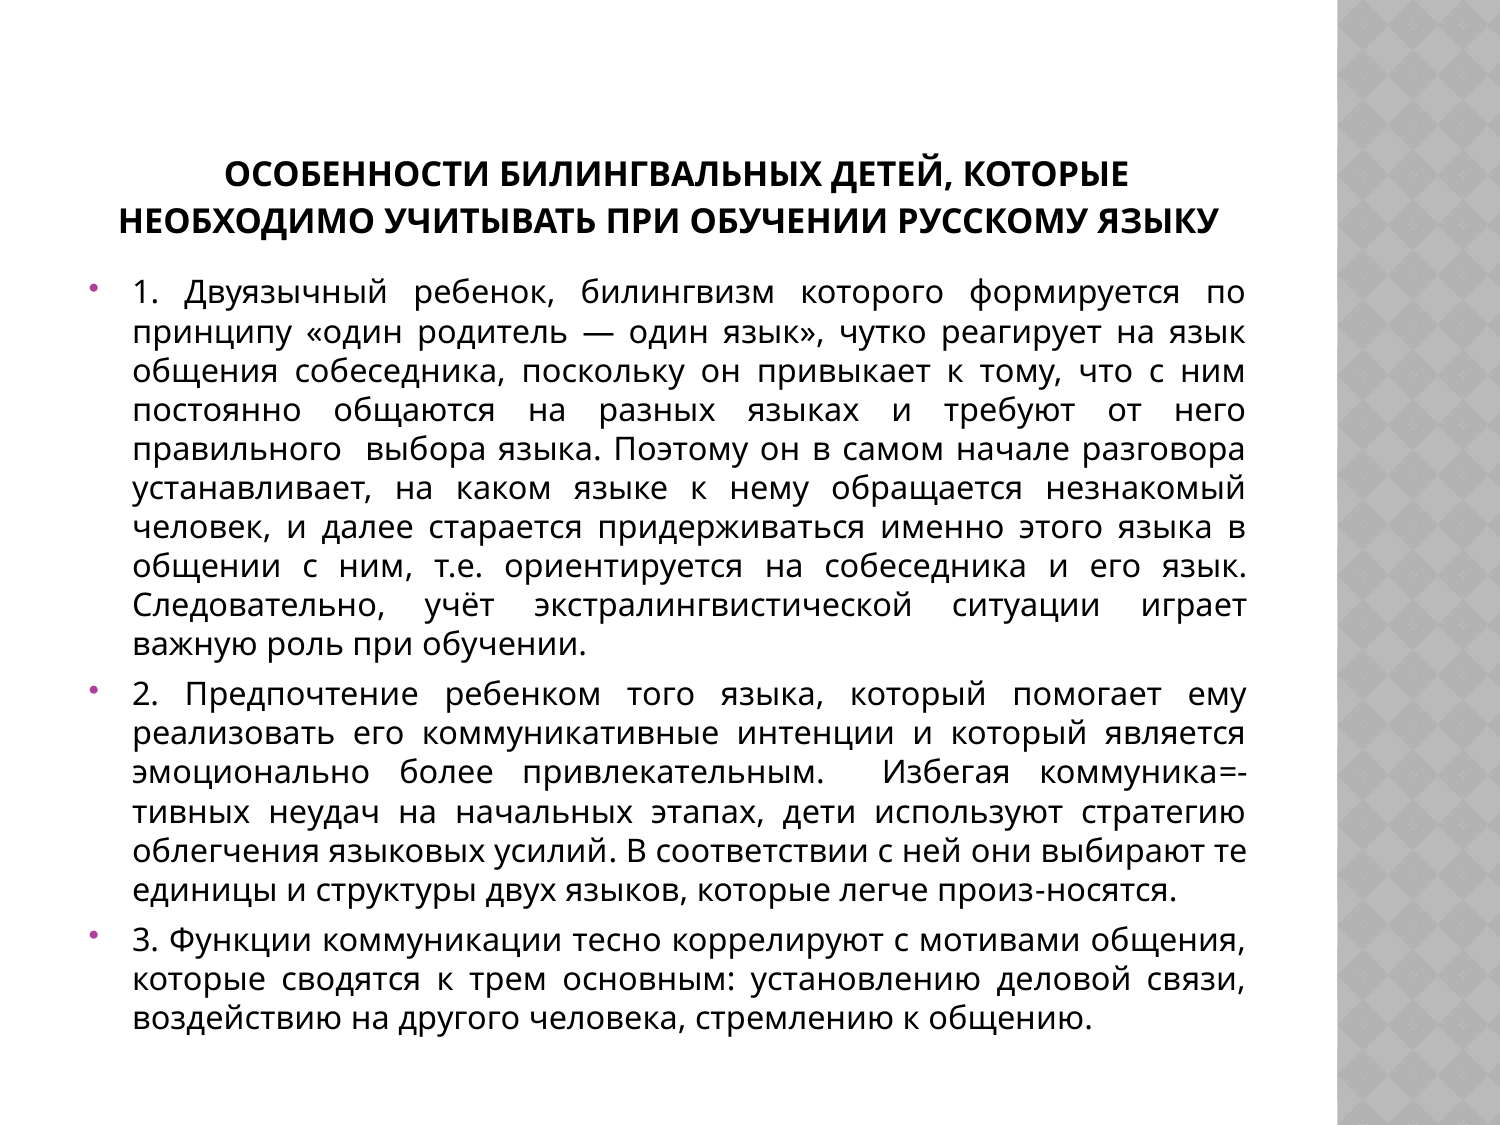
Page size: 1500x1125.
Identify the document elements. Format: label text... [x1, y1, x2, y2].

list 1. Двуязычный ребенок, билингвизм которого формируется по принципу «один родитель — один язык», чутко реагирует на язык общения собеседника, поскольку он привыкает к тому, что с ним постоянно общаются на разных языках и требуют от него правильного выбора языка. Поэтому он в самом начале разговора устанавливает, на каком языке к нему обращается незнакомый человек, и далее старается придерживаться именно этого языка в общении с ним, т.е. ориентируется на собеседника и его язык. Следовательно, учёт экстралингвистической ситуации играет важную роль при обучении. 2. Предпочтение ребенком того языка, который помогает ему реализовать его коммуникативные интенции и который является эмоционально более привлекательным. Избегая коммуника=-тивных неудач на начальных этапах, дети используют стратегию облегчения языковых усилий. В соответствии с ней они выбирают те единицы и структуры двух языков, которые легче произ-носятся. 3. Функции коммуникации тесно коррелируют с мотивами общения, которые сводятся к трем основным: установлению деловой связи, воздействию на другого человека, стремлению к общению. [75, 264, 1263, 1059]
title Особенности билингвальных детей, которые необходимо учитывать при обучении русскому языку [75, 52, 1263, 240]
